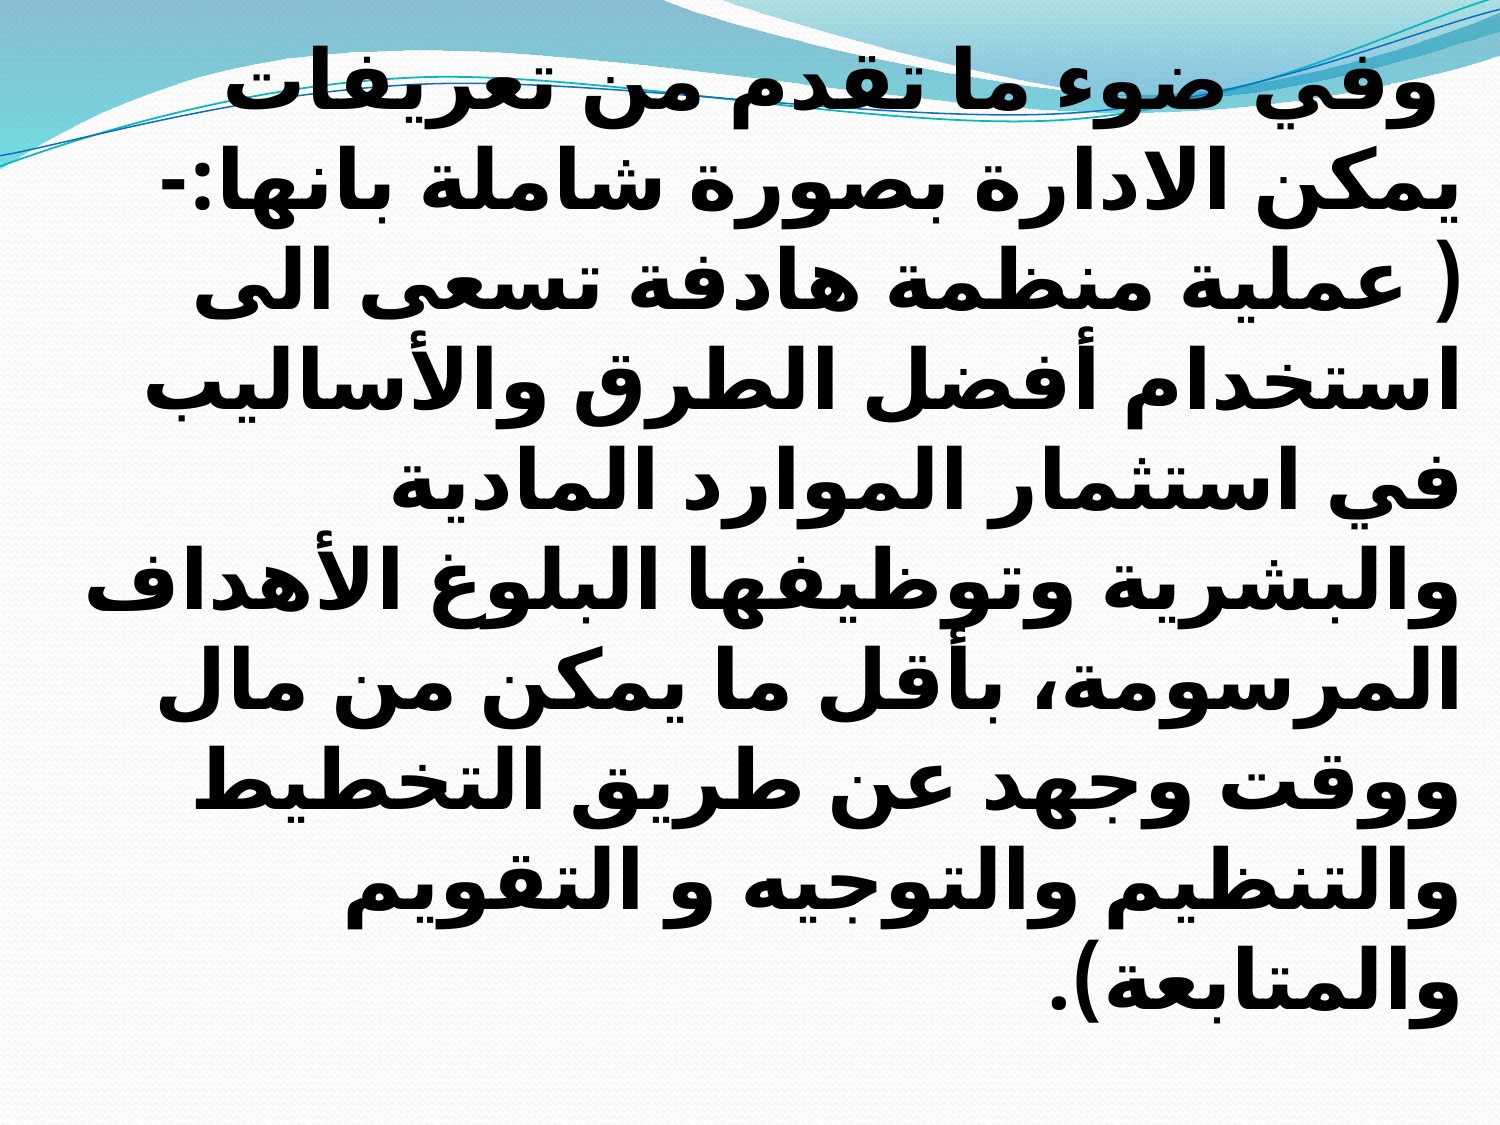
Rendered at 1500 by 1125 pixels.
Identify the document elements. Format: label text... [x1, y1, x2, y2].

text_box وفي ضوء ما تقدم من تعريفات يمكن الادارة بصورة شاملة بانها:- ( عملية منظمة هادفة تسعى الى استخدام أفضل الطرق والأساليب في استثمار الموارد المادية والبشرية وتوظيفها البلوغ الأهداف المرسومة، بأقل ما يمكن من مال ووقت وجهد عن طريق التخطيط والتنظيم والتوجيه و التقويم والمتابعة). [0, 19, 1480, 1034]
